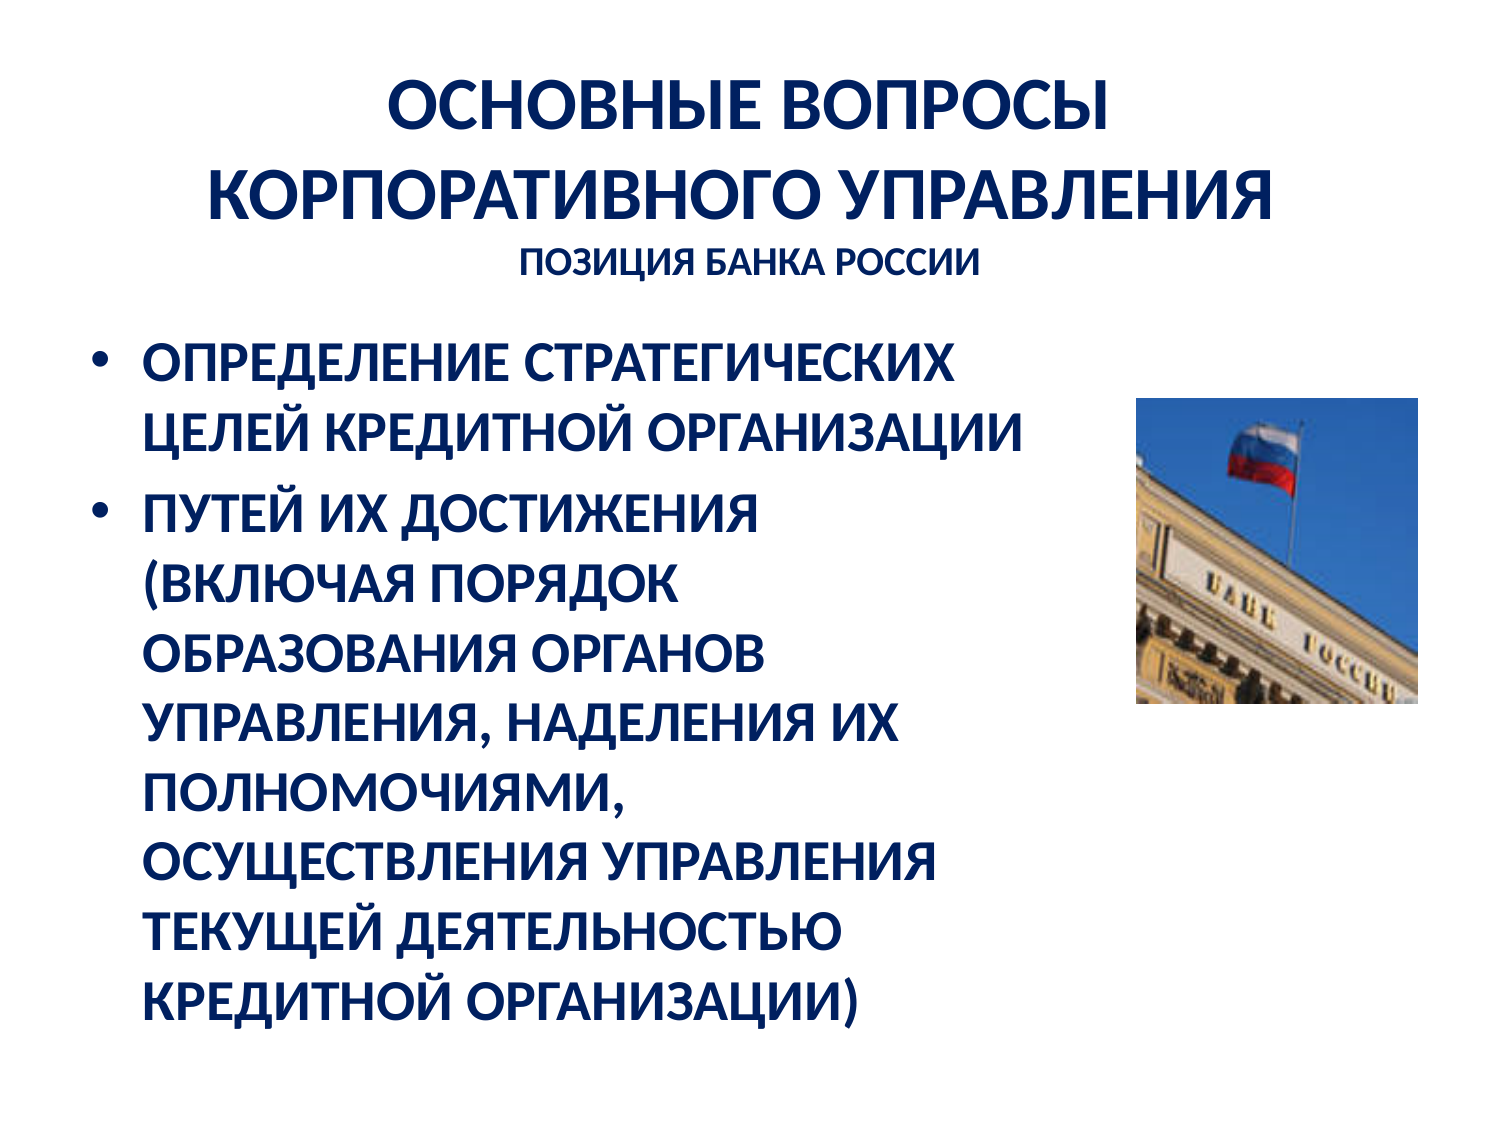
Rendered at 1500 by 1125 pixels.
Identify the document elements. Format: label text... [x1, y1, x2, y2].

picture [1136, 398, 1419, 705]
list ОПРЕДЕЛЕНИЕ СТРАТЕГИЧЕСКИХ ЦЕЛЕЙ КРЕДИТНОЙ ОРГАНИЗАЦИИ ПУТЕЙ ИХ ДОСТИЖЕНИЯ (ВКЛЮЧАЯ ПОРЯДОК ОБРАЗОВАНИЯ ОРГАНОВ УПРАВЛЕНИЯ, НАДЕЛЕНИЯ ИХ ПОЛНОМОЧИЯМИ, ОСУЩЕСТВЛЕНИЯ УПРАВЛЕНИЯ ТЕКУЩЕЙ ДЕЯТЕЛЬНОСТЬЮ КРЕДИТНОЙ ОРГАНИЗАЦИИ) [75, 316, 1043, 1055]
title ОСНОВНЫЕ ВОПРОСЫ КОРПОРАТИВНОГО УПРАВЛЕНИЯ ПОЗИЦИЯ БАНКА РОССИИ [75, 45, 1425, 293]
